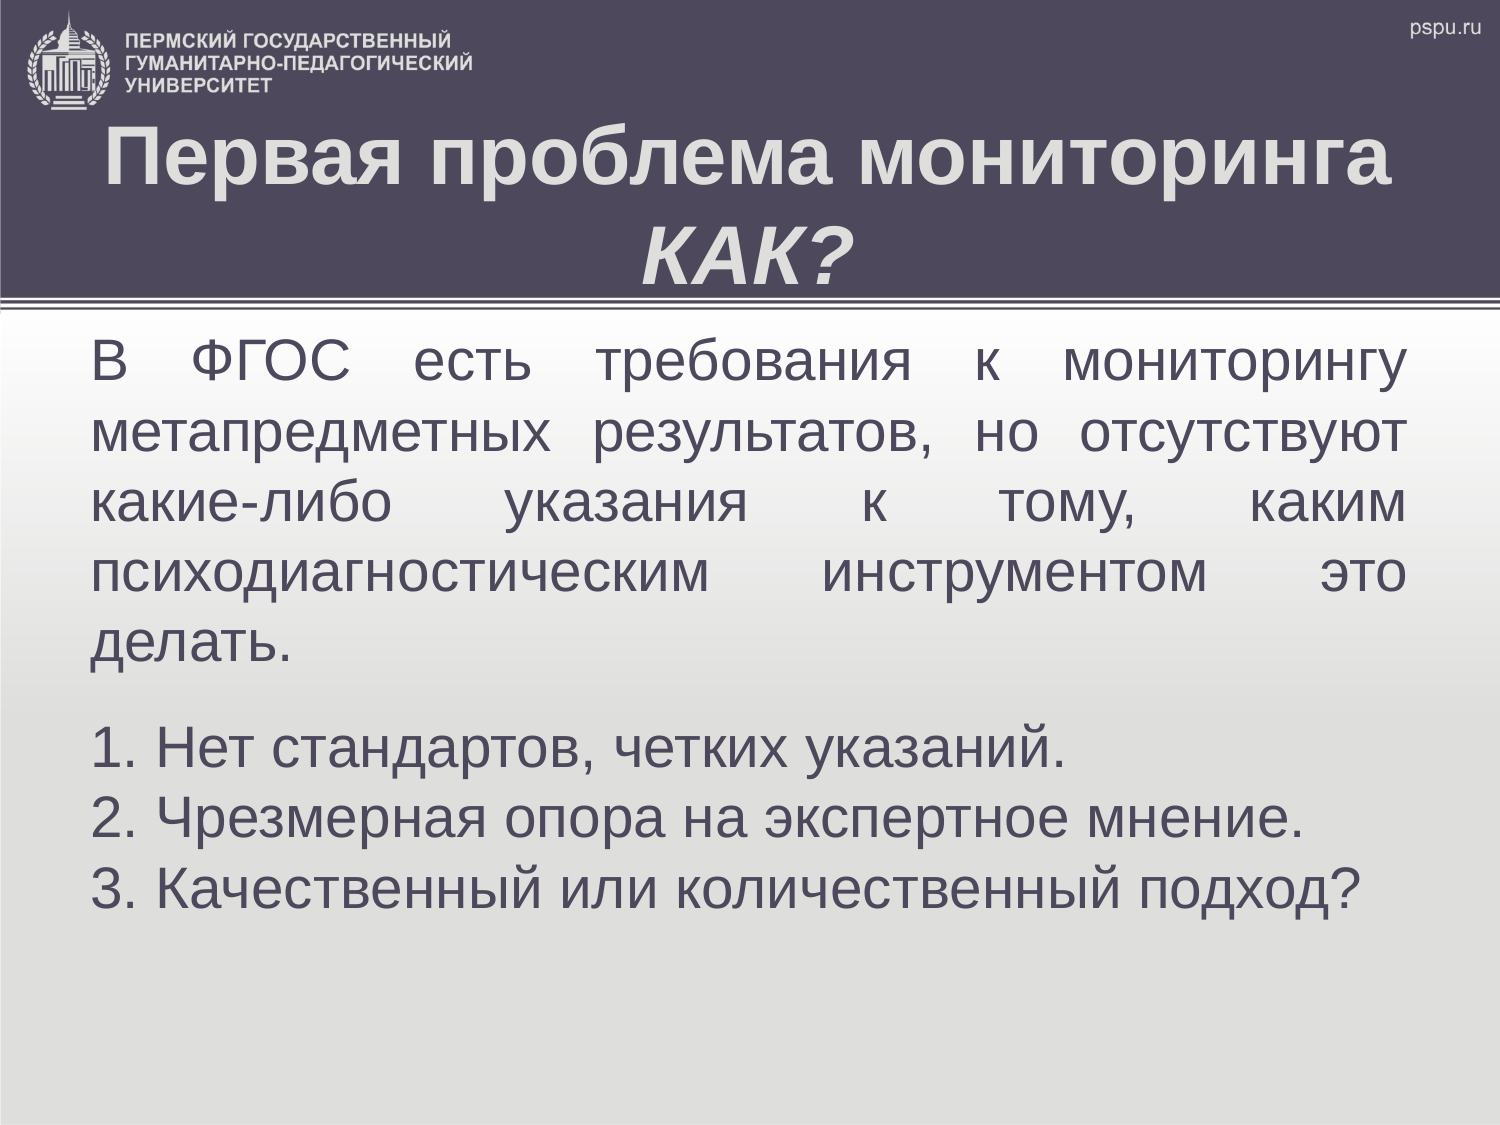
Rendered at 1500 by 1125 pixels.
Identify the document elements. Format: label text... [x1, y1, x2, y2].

picture [0, 0, 1500, 1125]
title Первая проблема мониторинга КАК? [75, 113, 1422, 290]
list В ФГОС есть требования к мониторингу метапредметных результатов, но отсутствуют какие-либо указания к тому, каким психодиагностическим инструментом это делать. 1. Нет стандартов, четких указаний. 2. Чрезмерная опора на экспертное мнение. 3. Качественный или количественный подход? [75, 314, 1425, 1005]
